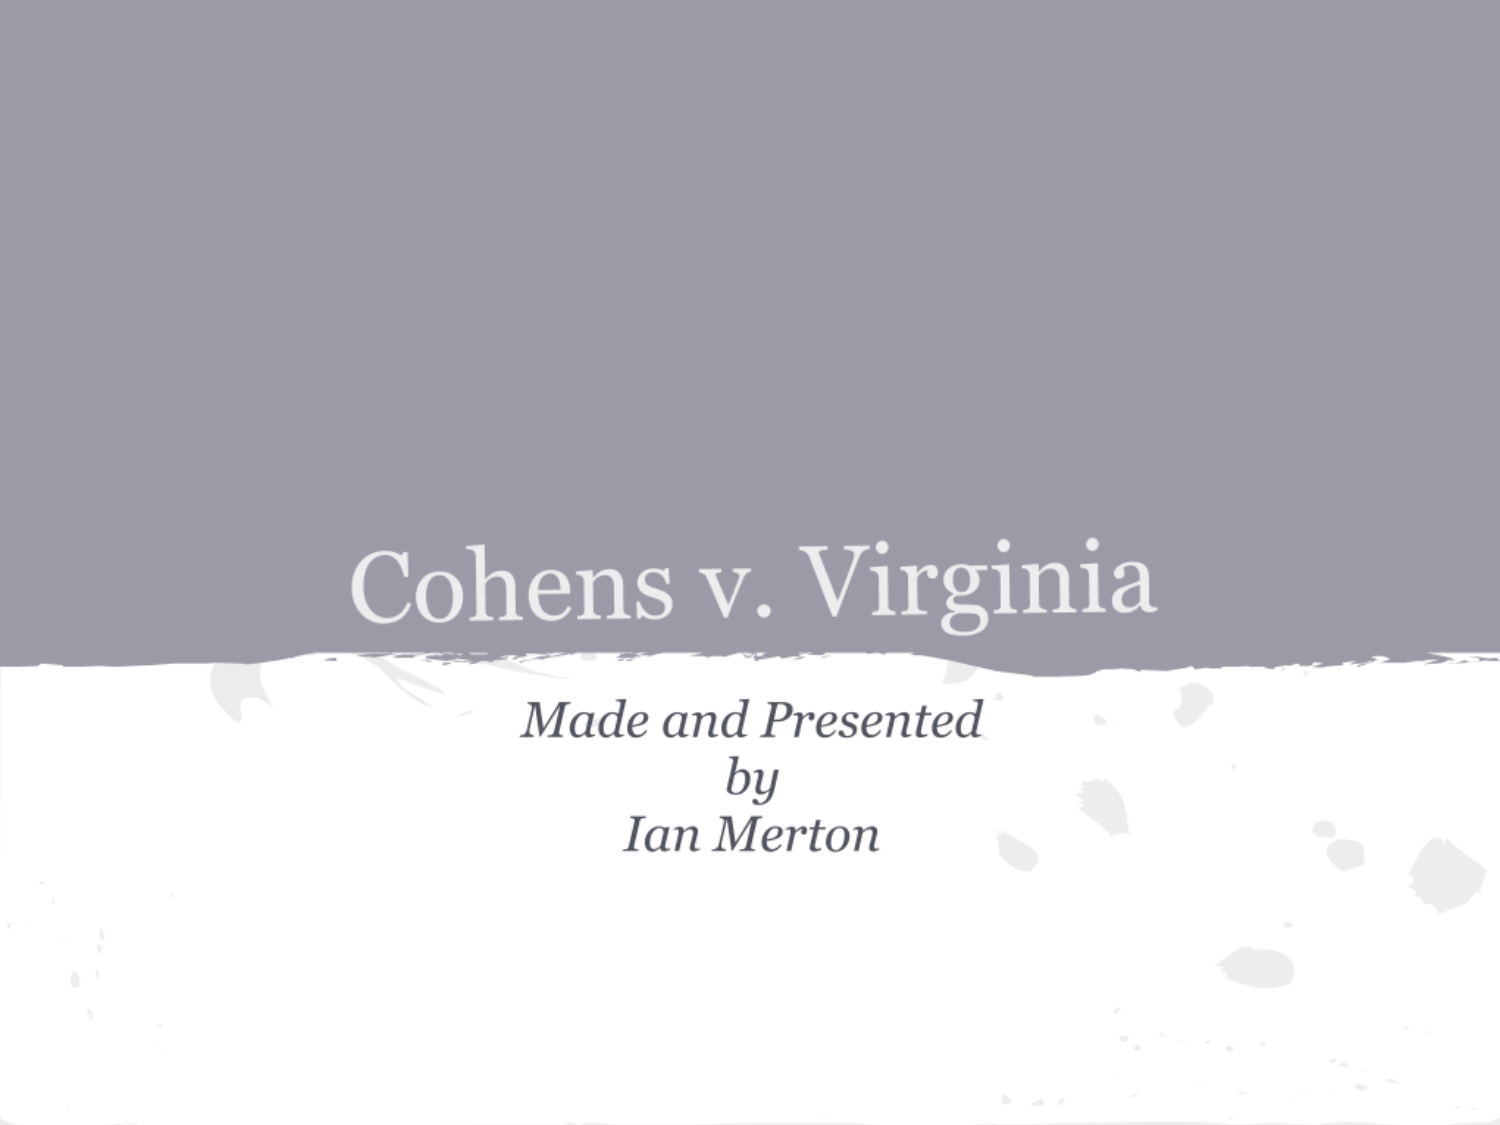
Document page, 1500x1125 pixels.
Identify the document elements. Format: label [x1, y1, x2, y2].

list [0, 0, 1500, 1125]
